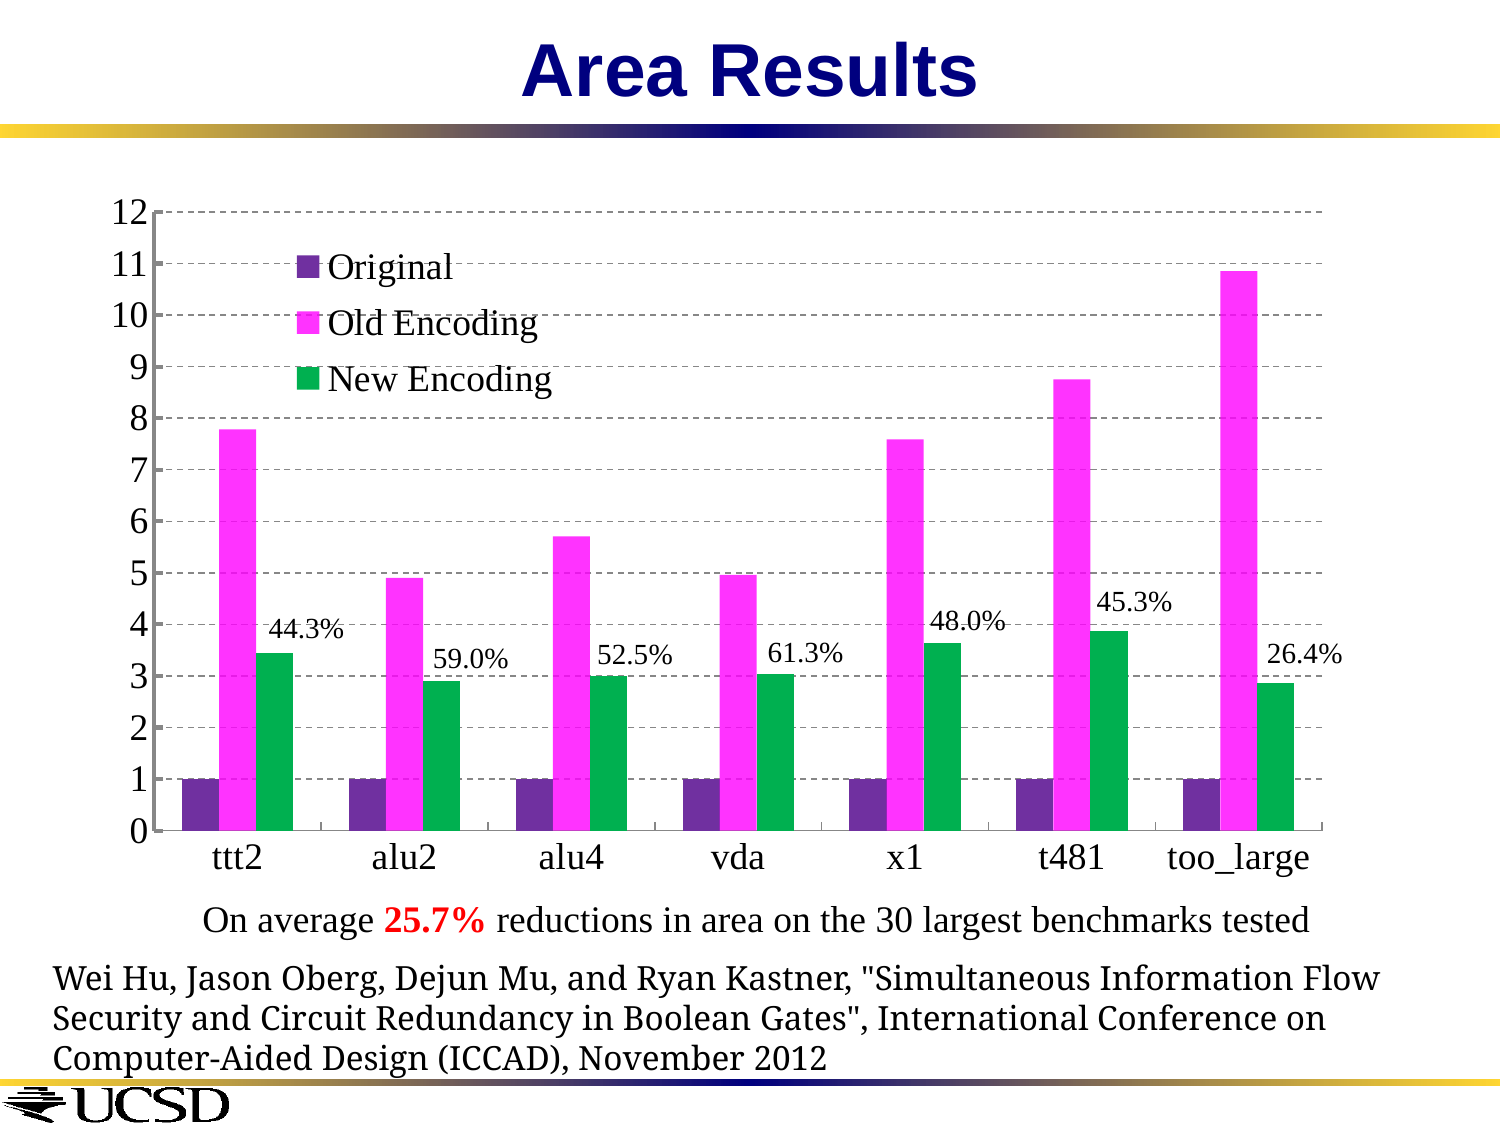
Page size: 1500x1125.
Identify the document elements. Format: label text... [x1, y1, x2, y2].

picture [0, 1087, 229, 1123]
chart [37, 174, 1388, 940]
text_box Wei Hu, Jason Oberg, Dejun Mu, and Ryan Kastner, "Simultaneous Information Flow Security and Circuit Redundancy in Boolean Gates", International Conference on Computer-Aided Design (ICCAD), November 2012 [37, 949, 1438, 1085]
title Area Results [37, 4, 1463, 120]
